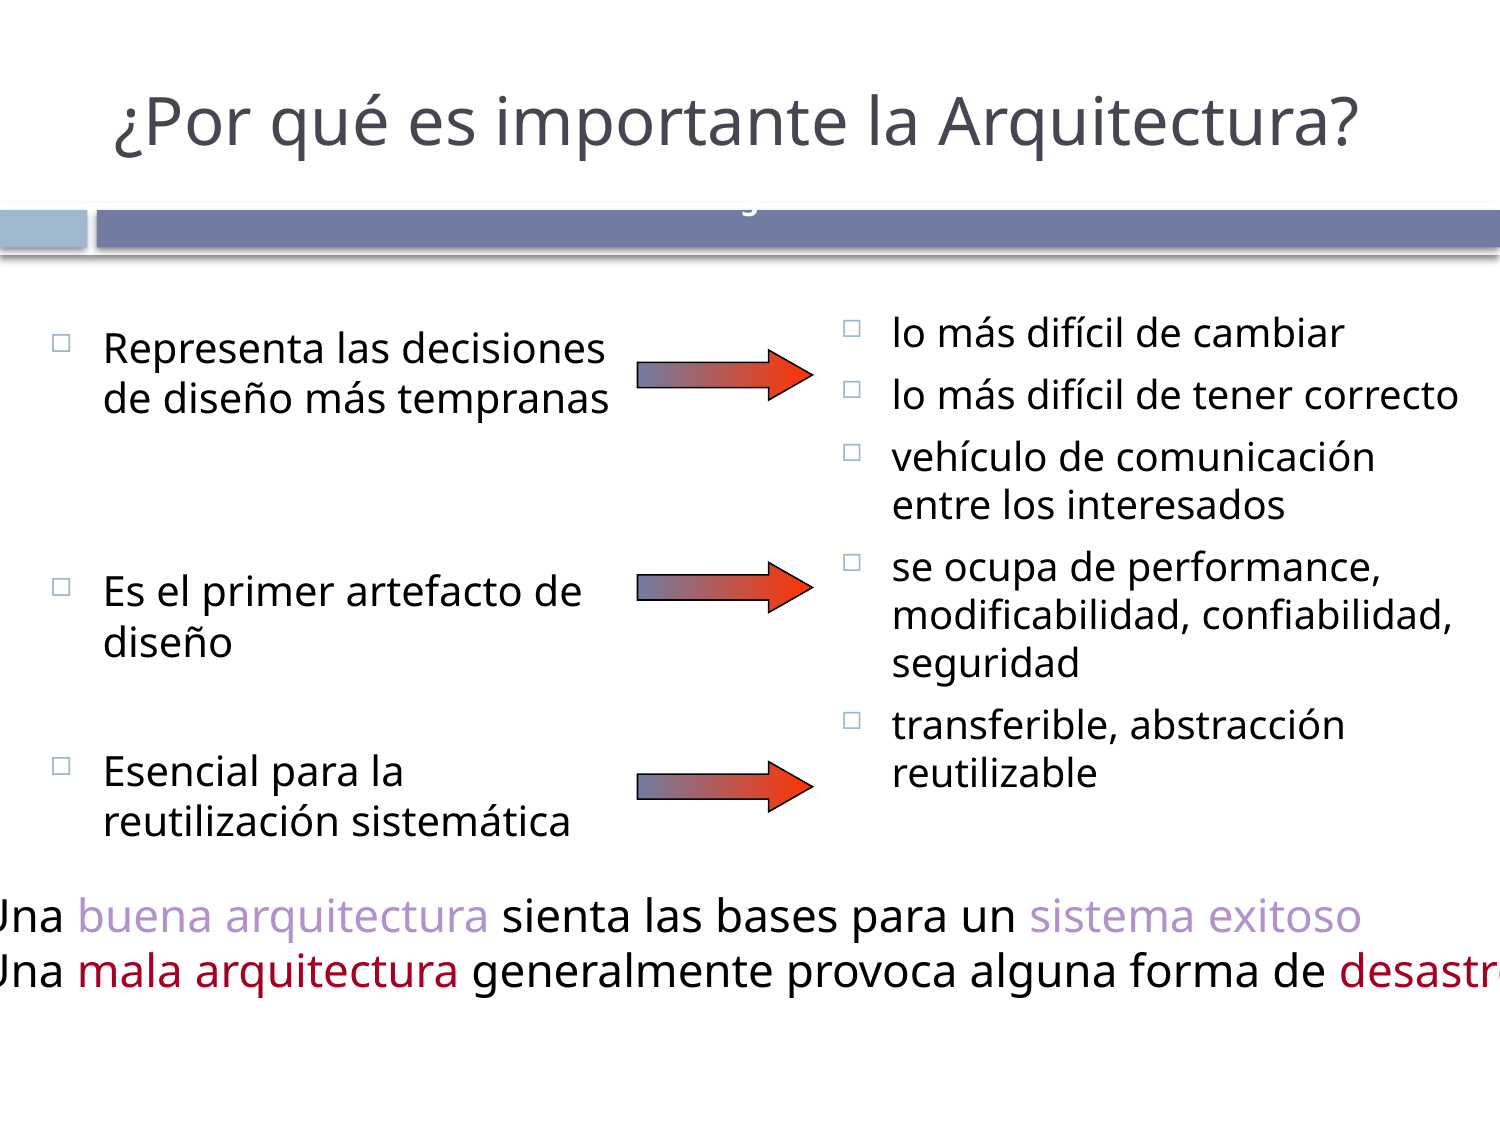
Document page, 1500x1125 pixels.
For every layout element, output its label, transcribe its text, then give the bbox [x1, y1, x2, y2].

text_box Una buena arquitectura sienta las bases para un sistema exitoso Una mala arquitectura generalmente provoca alguna forma de desastre [0, 878, 1500, 1004]
list Representa las decisiones de diseño más tempranas Es el primer artefacto de diseño Esencial para la reutilización sistemática [35, 314, 661, 878]
title ¿Por qué es importante la Arquitectura? [99, 37, 1438, 200]
list lo más difícil de cambiar lo más difícil de tener correcto vehículo de comunicación entre los interesados se ocupa de performance, modificabilidad, confiabilidad, seguridad transferible, abstracción reutilizable [826, 299, 1477, 856]
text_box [637, 349, 813, 812]
slide_number 3 [712, 200, 788, 243]
